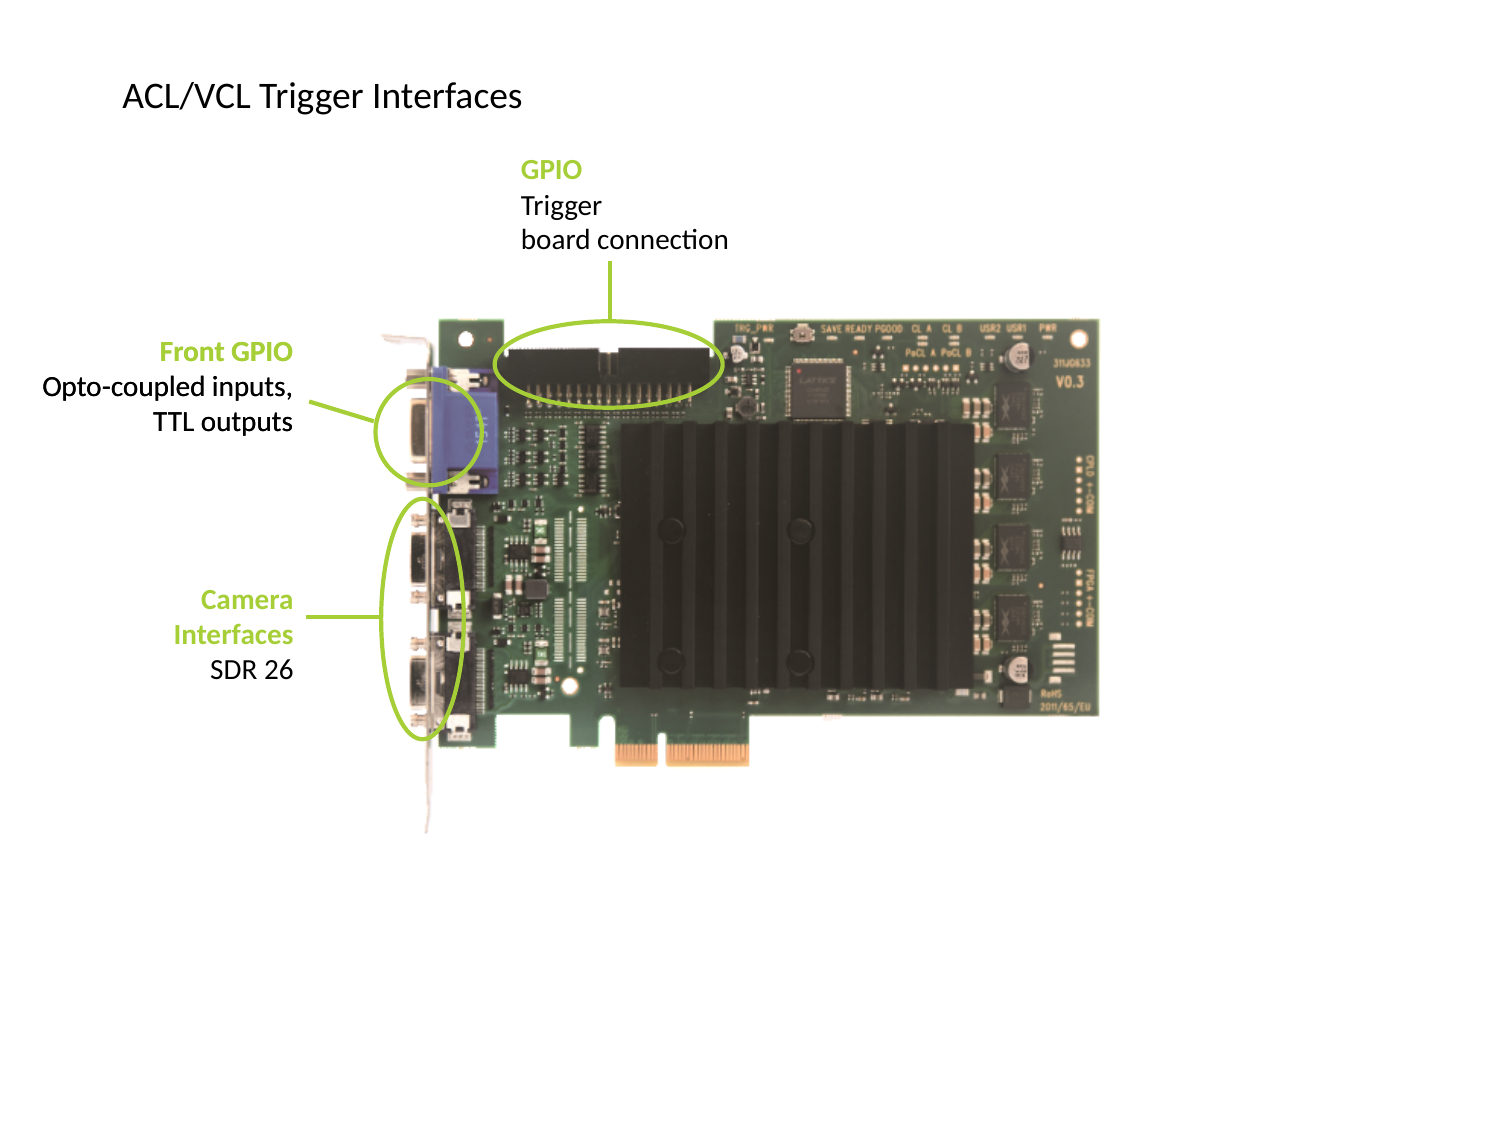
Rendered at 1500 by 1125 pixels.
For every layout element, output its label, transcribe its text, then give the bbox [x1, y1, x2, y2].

text_box GPIO Trigger board connection [505, 143, 783, 264]
text_box Front GPIO Opto-coupled inputs, TTL outputs [27, 324, 309, 445]
picture [375, 310, 1104, 843]
text_box Camera Interfaces SDR 26 [158, 573, 309, 728]
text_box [308, 401, 375, 422]
text_box ACL/VCL Trigger Interfaces [107, 64, 561, 124]
